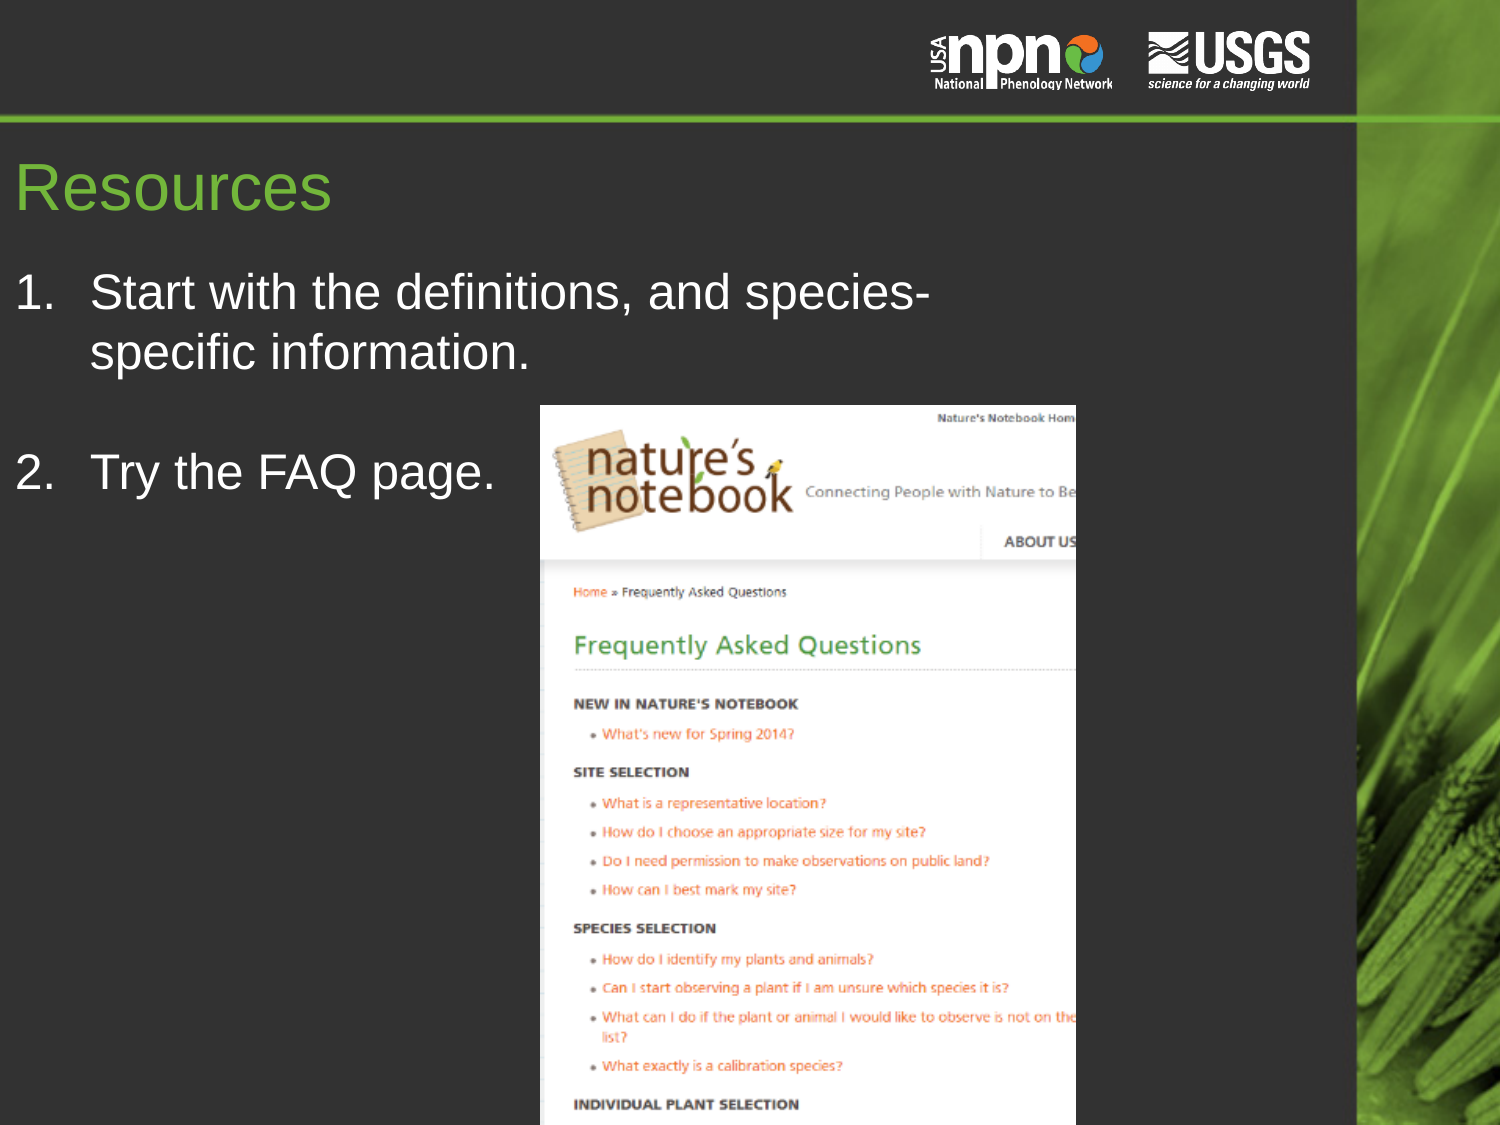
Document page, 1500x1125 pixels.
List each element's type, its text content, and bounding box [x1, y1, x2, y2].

text_box Resources [0, 114, 1319, 253]
picture [0, 0, 1500, 1125]
text_box Start with the definitions, and species-specific information. Try the FAQ page. [0, 252, 1082, 687]
